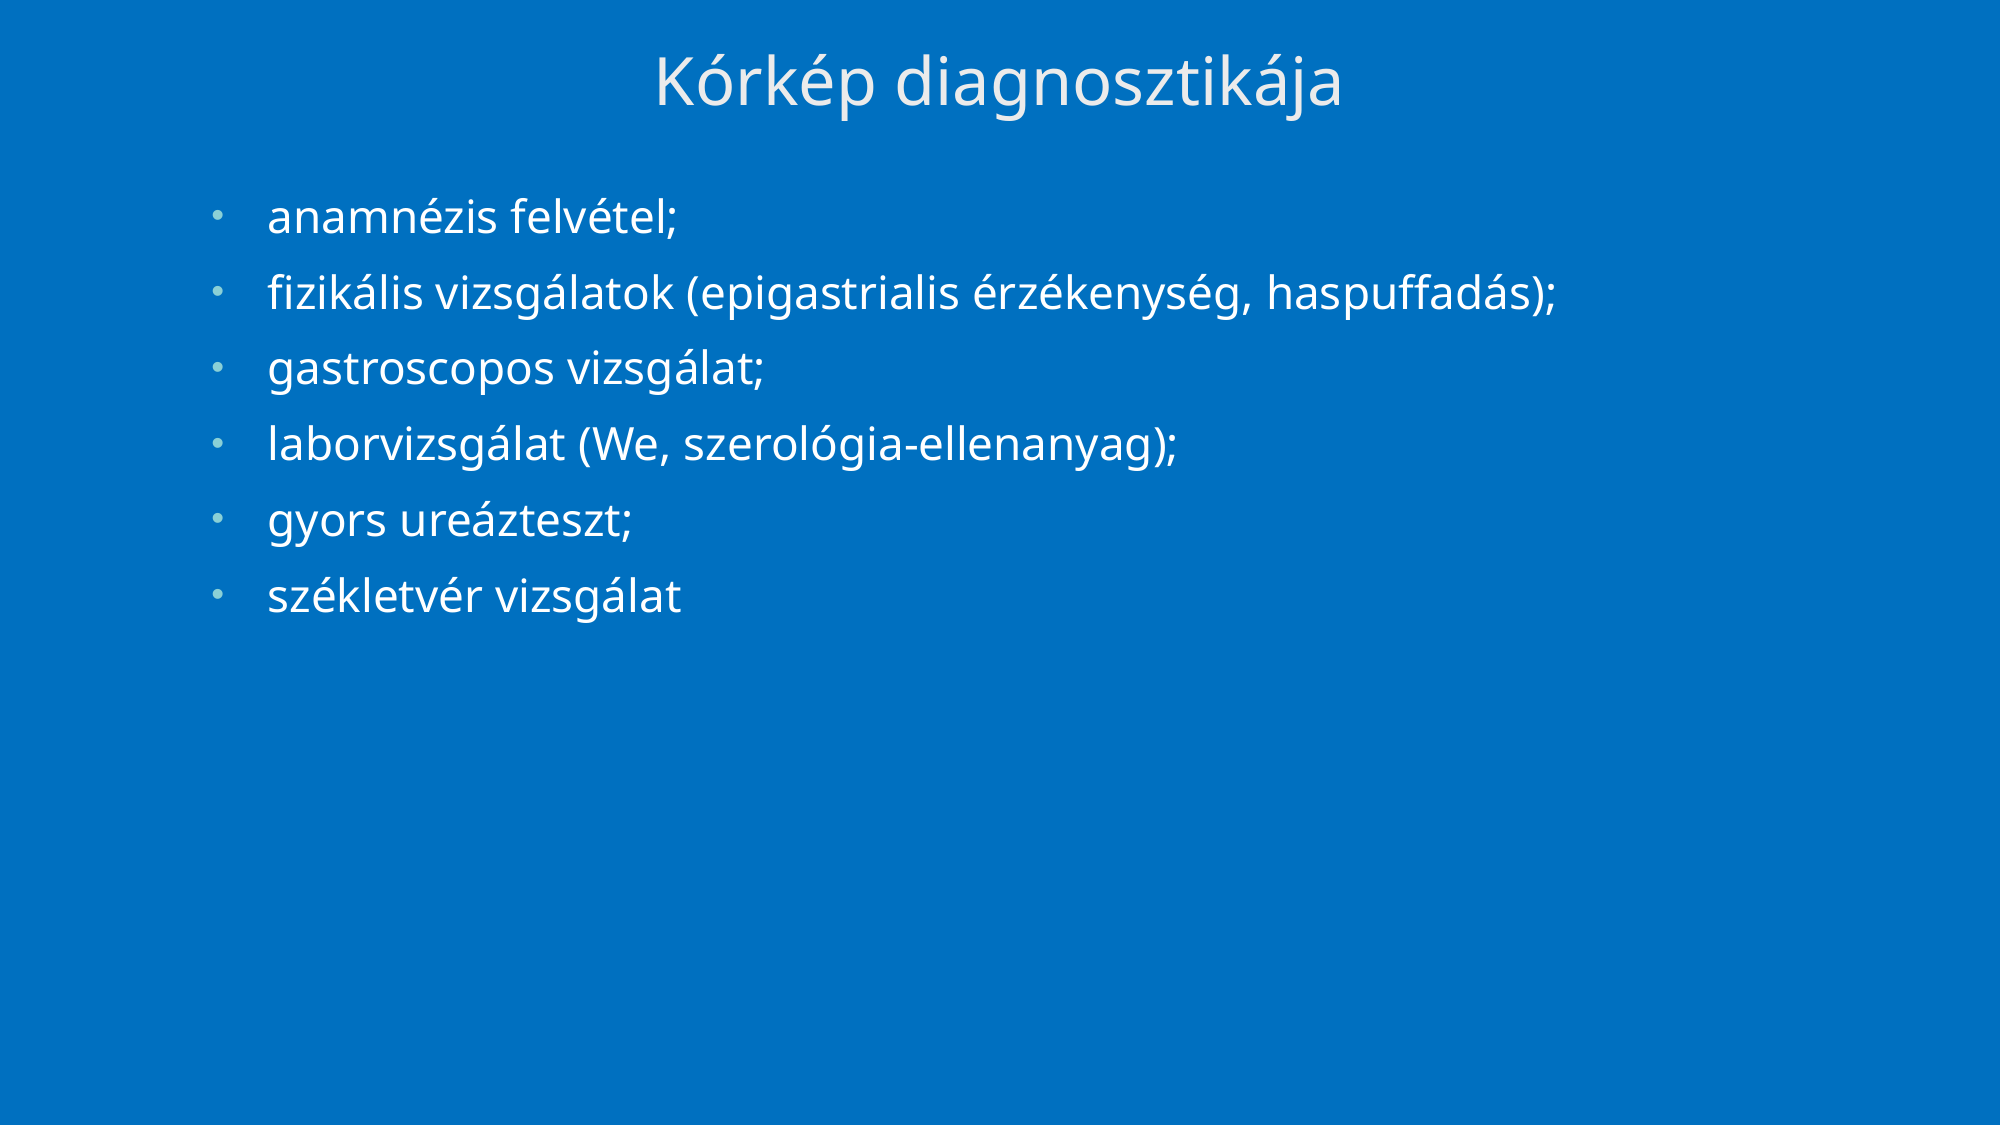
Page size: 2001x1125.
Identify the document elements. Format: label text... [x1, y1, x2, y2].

title Kórkép diagnosztikája [295, 30, 1705, 142]
list anamnézis felvétel; fizikális vizsgálatok (epigastrialis érzékenység, haspuffadás); gastroscopos vizsgálat; laborvizsgálat (We, szerológia-ellenanyag); gyors ureázteszt; székletvér vizsgálat [196, 180, 1607, 991]
